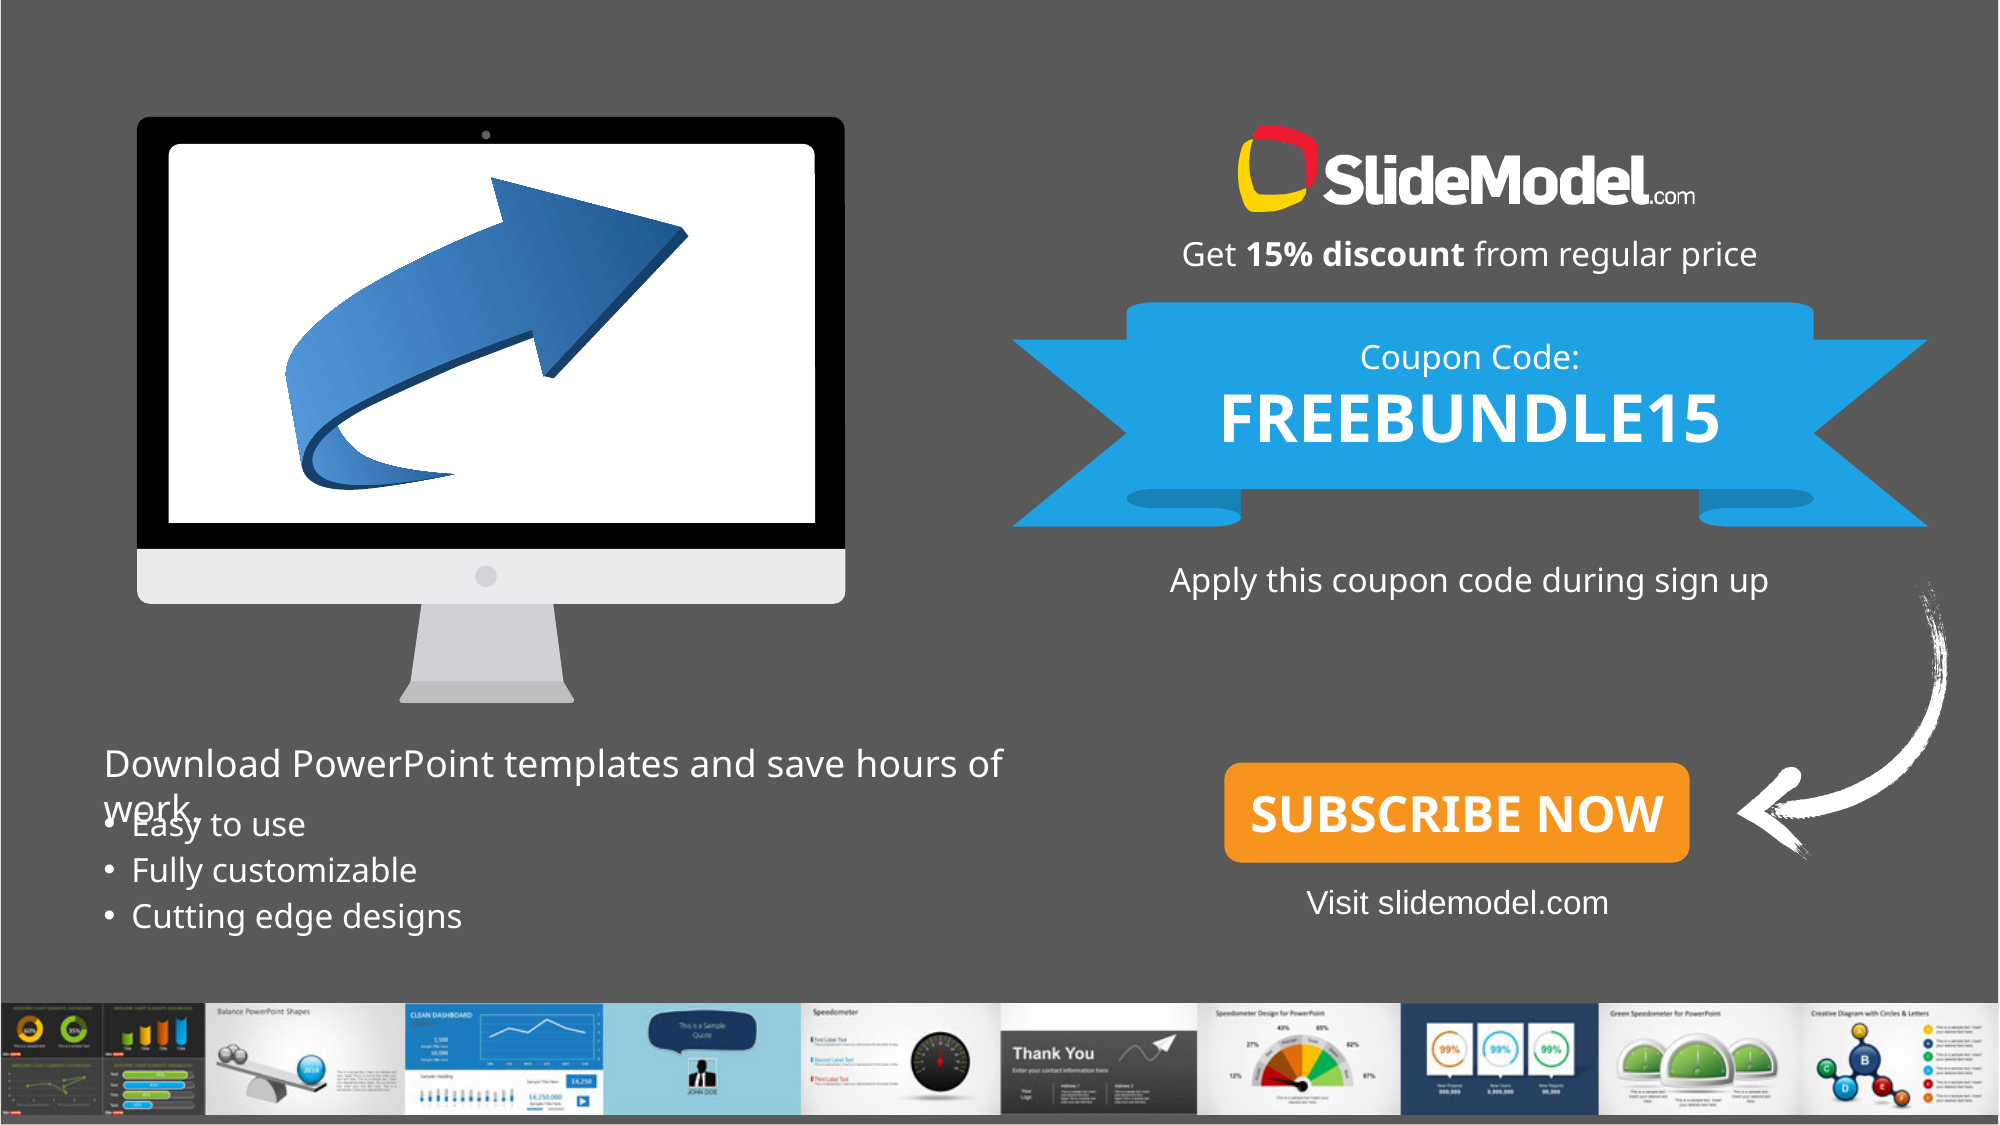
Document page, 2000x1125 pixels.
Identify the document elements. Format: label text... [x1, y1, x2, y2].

text_box [1736, 594, 1949, 861]
text_box Visit slidemodel.com [1247, 874, 1669, 928]
picture [0, 1003, 1999, 1115]
text_box Coupon Code: FREEBUNDLE15 [1173, 328, 1768, 464]
text_box [1929, 587, 1937, 601]
picture [1237, 125, 1696, 213]
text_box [136, 116, 846, 704]
text_box [1012, 302, 1929, 527]
text_box Download PowerPoint templates and save hours of work. [88, 732, 1059, 838]
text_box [285, 177, 689, 497]
text_box SUBSCRIBE NOW [1222, 760, 1692, 865]
text_box Easy to use Fully customizable Cutting edge designs [88, 838, 863, 943]
text_box [0, 0, 2000, 1003]
text_box Apply this coupon code during sign up [1129, 551, 1811, 607]
text_box Get 15% discount from regular price [1058, 225, 1882, 280]
